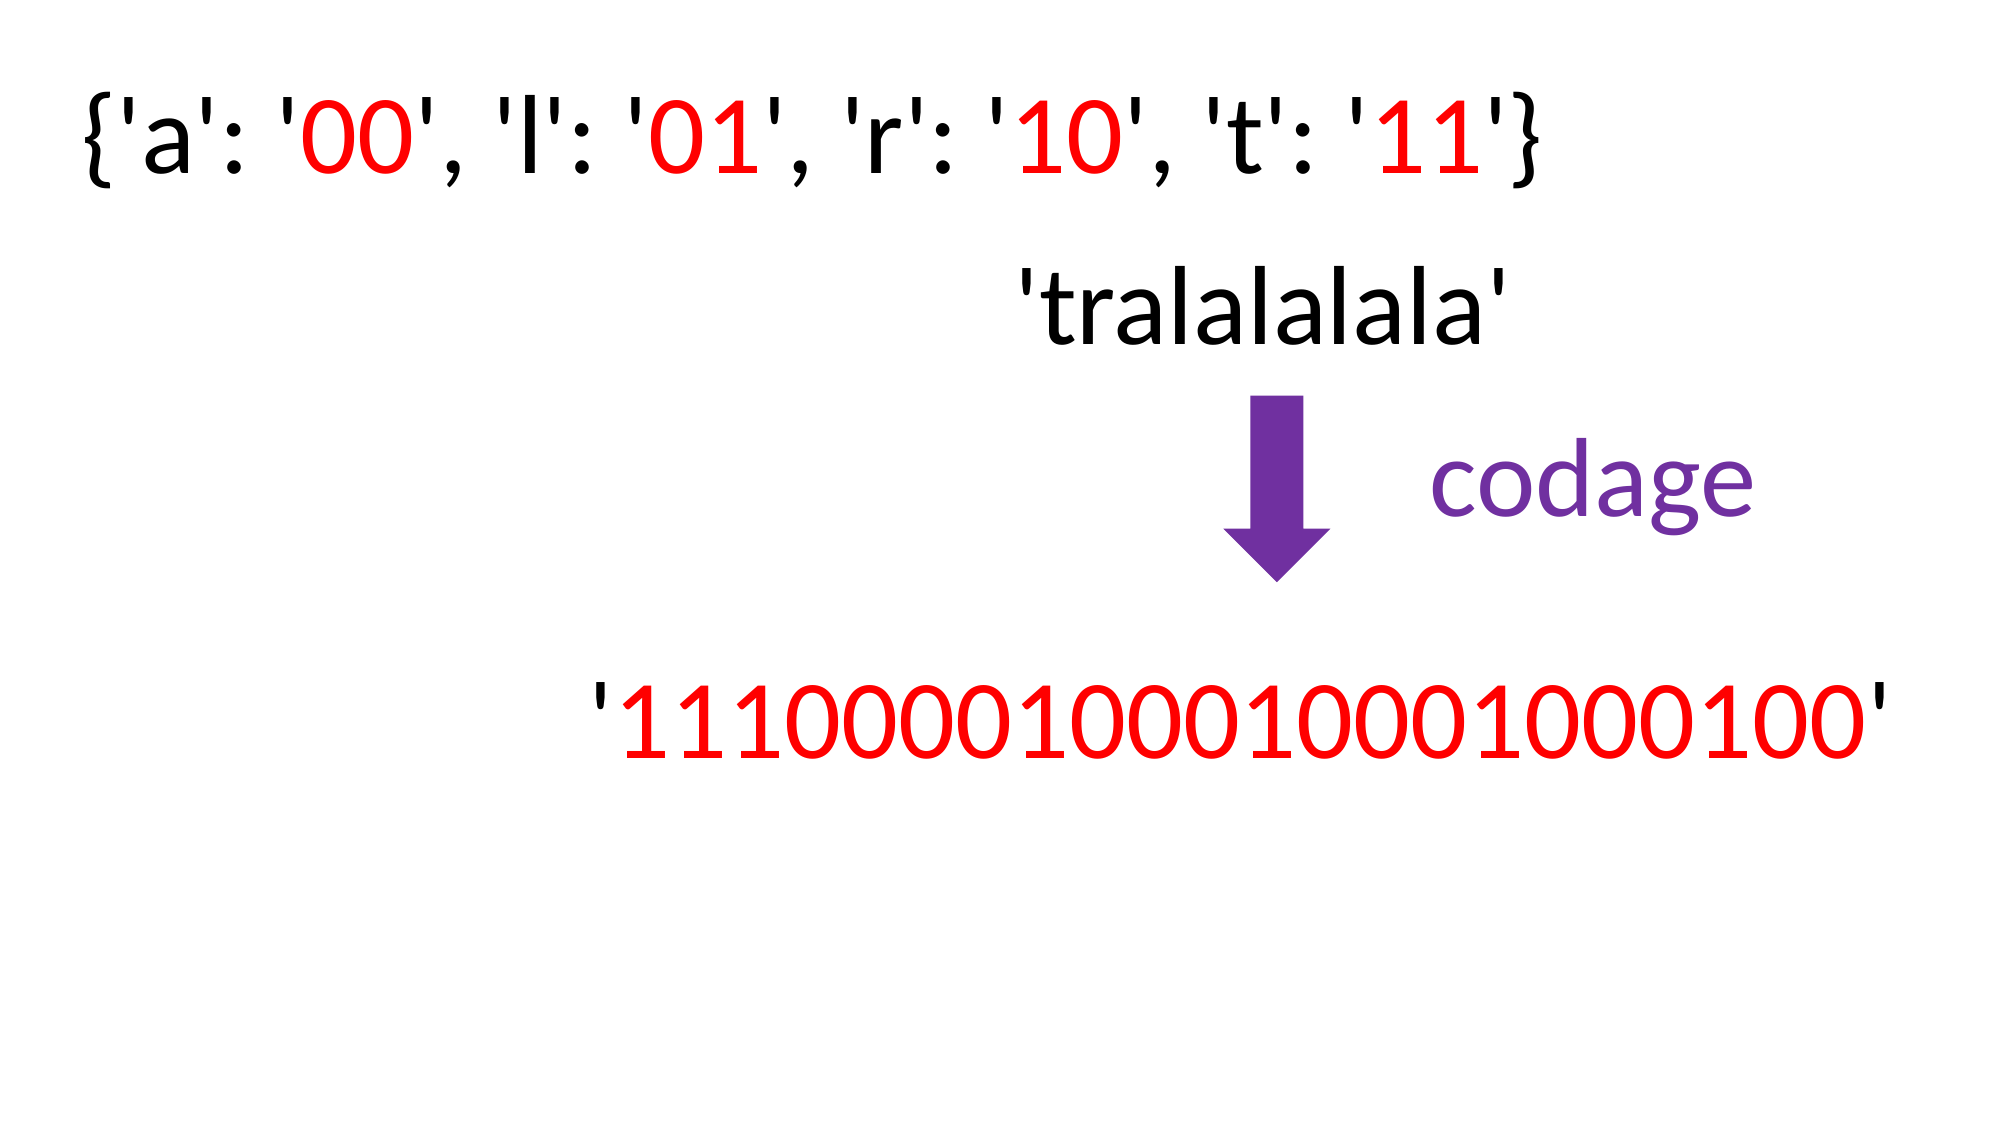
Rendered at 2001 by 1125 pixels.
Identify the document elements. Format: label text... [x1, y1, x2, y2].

text_box codage [1414, 396, 1958, 547]
text_box '1110000100010001000100' [574, 638, 2000, 789]
text_box 'tralalalala' [999, 224, 1629, 375]
text_box {'a': '00', 'l': '01', 'r': '10', 't': '11'} [66, 53, 1719, 203]
text_box [1223, 395, 1331, 583]
